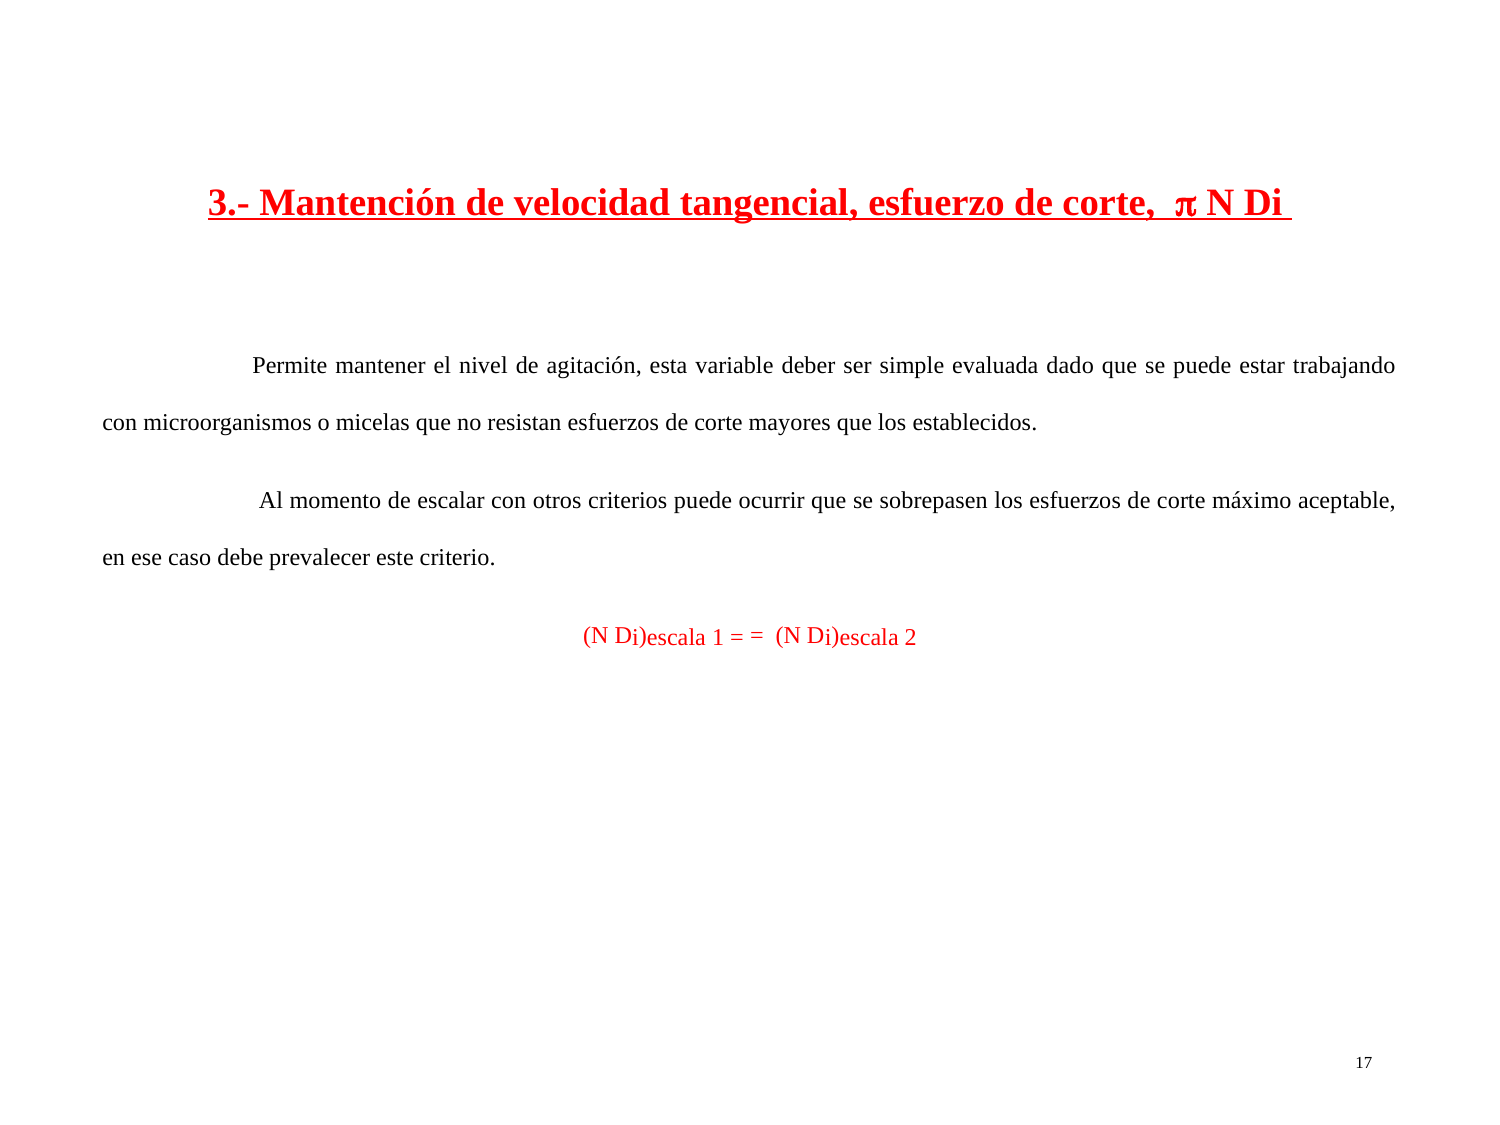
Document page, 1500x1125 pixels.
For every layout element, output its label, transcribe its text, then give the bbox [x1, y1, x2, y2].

text_box 3.- Mantención de velocidad tangencial, esfuerzo de corte,  N Di Permite mantener el nivel de agitación, esta variable deber ser simple evaluada dado que se puede estar trabajando con microorganismos o micelas que no resistan esfuerzos de corte mayores que los establecidos. Al momento de escalar con otros criterios puede ocurrir que se sobrepasen los esfuerzos de corte máximo aceptable, en ese caso debe prevalecer este criterio. (N Di)escala 1 = = (N Di)escala 2 [87, 124, 1413, 736]
slide_number 17 [1074, 1024, 1388, 1101]
